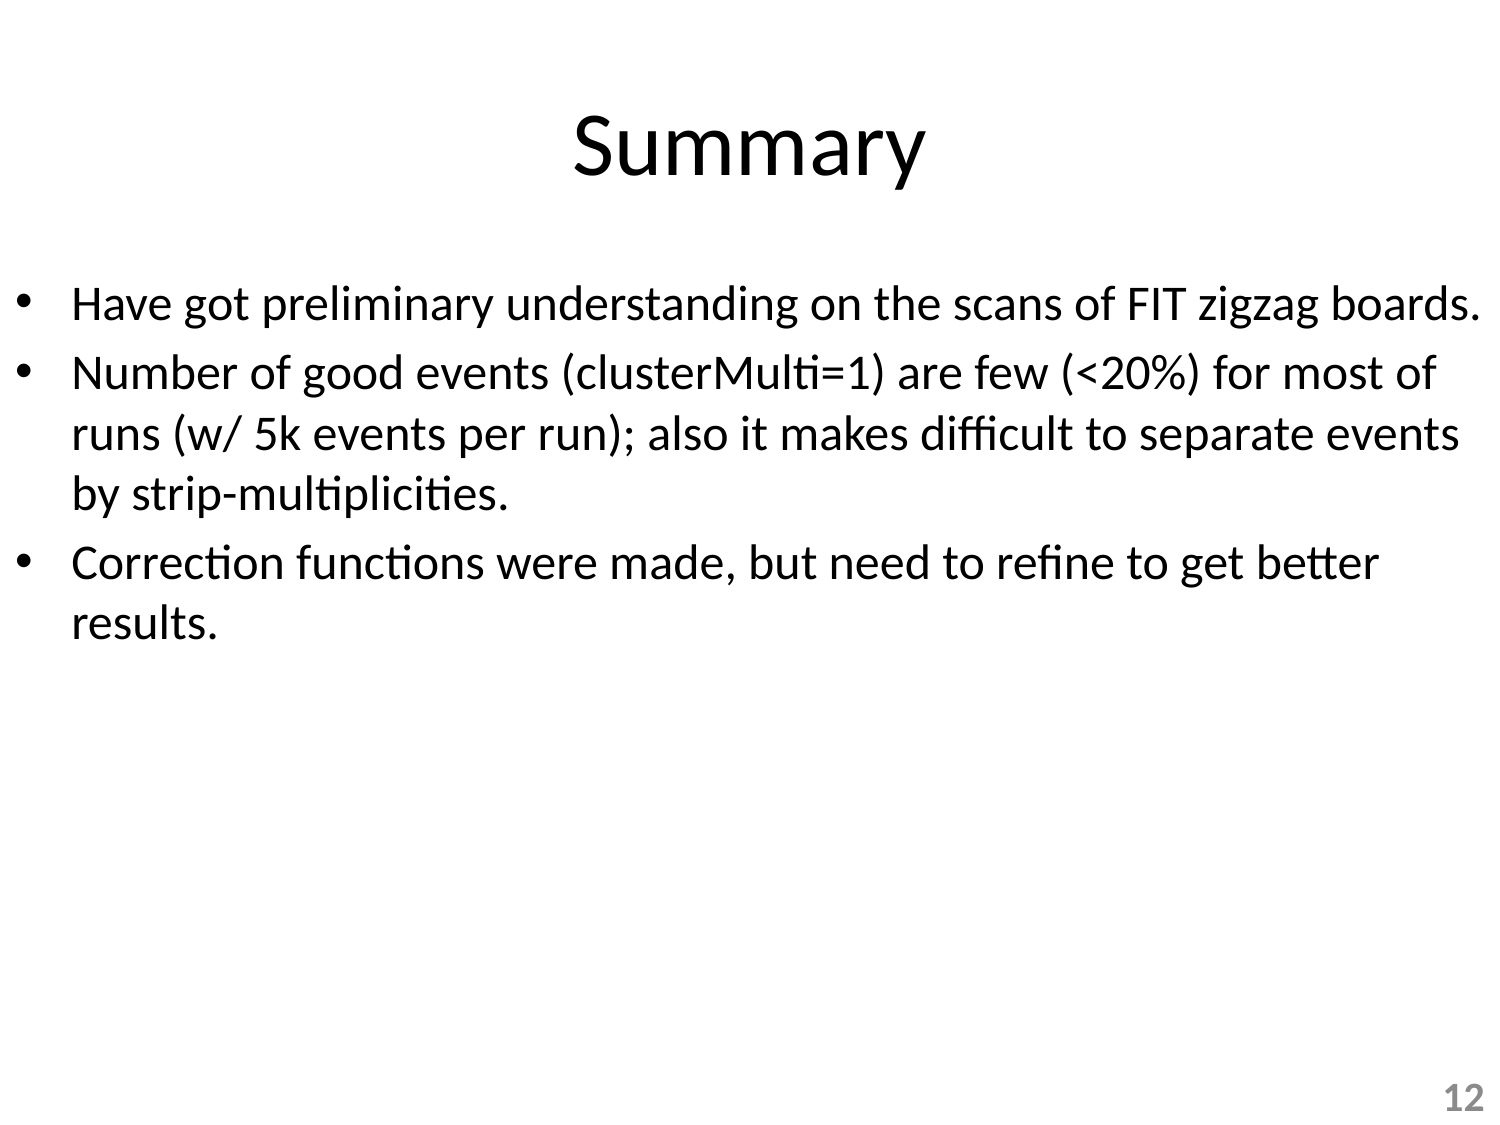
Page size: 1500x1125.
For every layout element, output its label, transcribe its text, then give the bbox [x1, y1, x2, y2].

list Have got preliminary understanding on the scans of FIT zigzag boards. Number of good events (clusterMulti=1) are few (<20%) for most of runs (w/ 5k events per run); also it makes difficult to separate events by strip-multiplicities. Correction functions were made, but need to refine to get better results. [0, 262, 1500, 1005]
slide_number 12 [1149, 1065, 1500, 1125]
title Summary [75, 45, 1425, 233]
